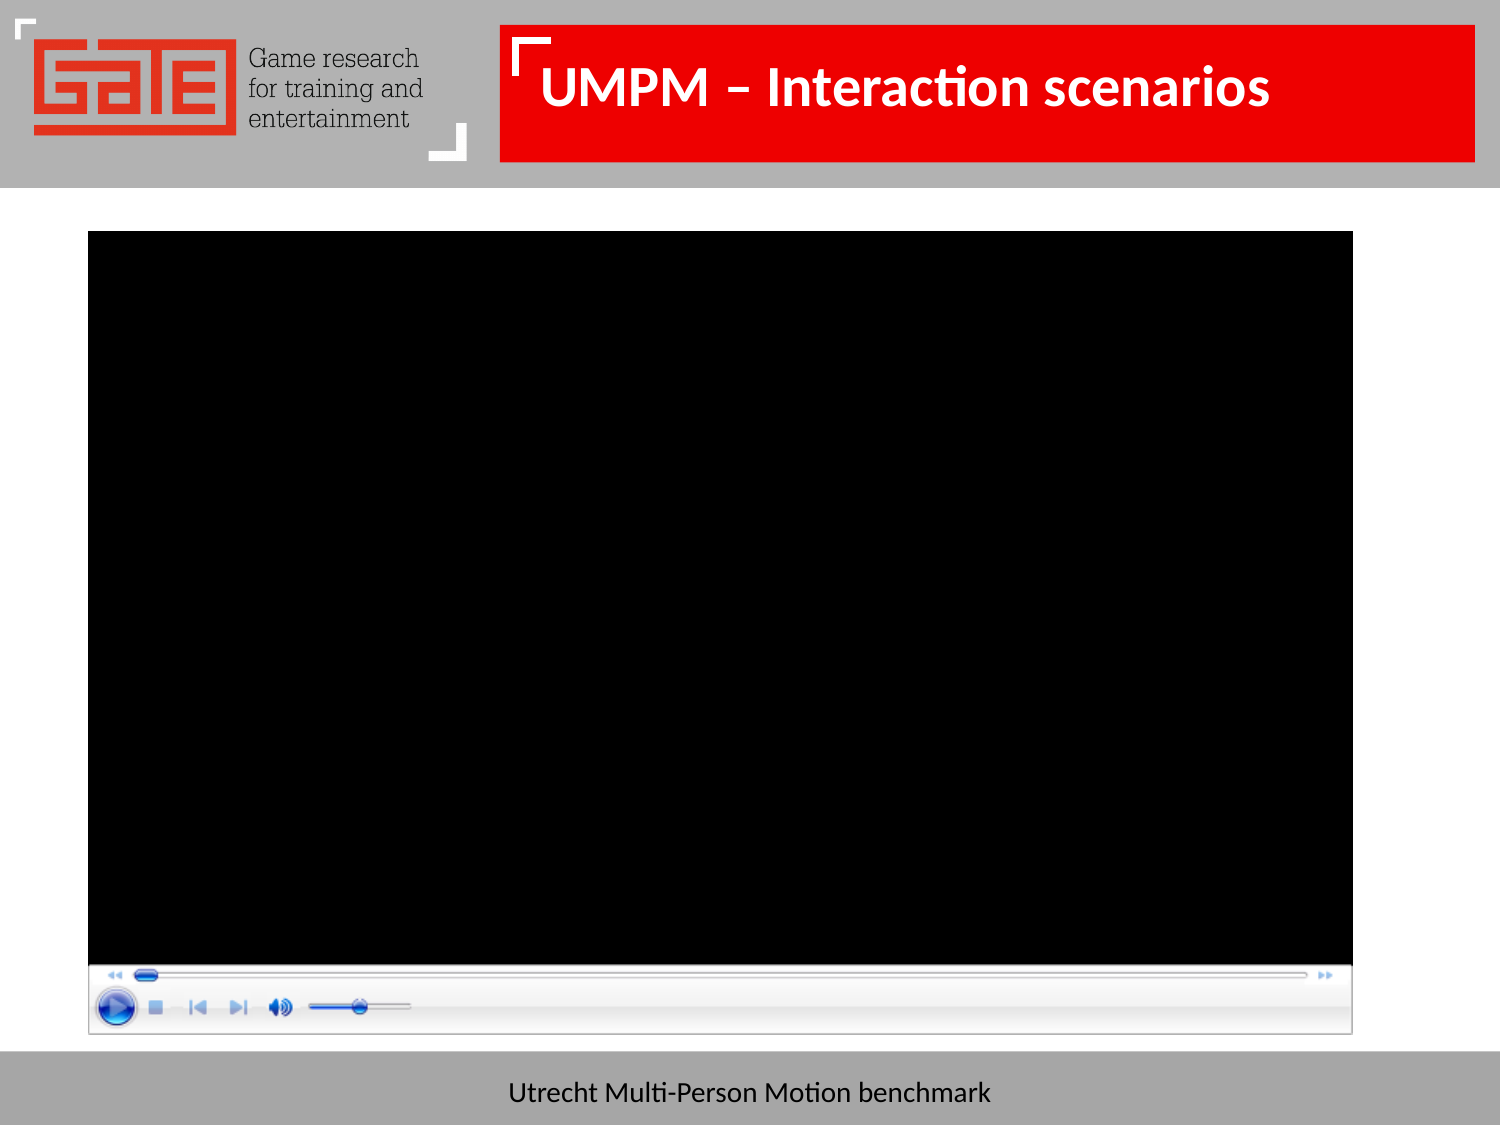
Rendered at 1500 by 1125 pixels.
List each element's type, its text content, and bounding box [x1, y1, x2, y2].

title UMPM – Interaction scenarios [525, 40, 1475, 179]
picture [88, 231, 1353, 1035]
picture [0, 0, 513, 163]
footer Utrecht Multi-Person Motion benchmark [0, 1051, 1500, 1125]
